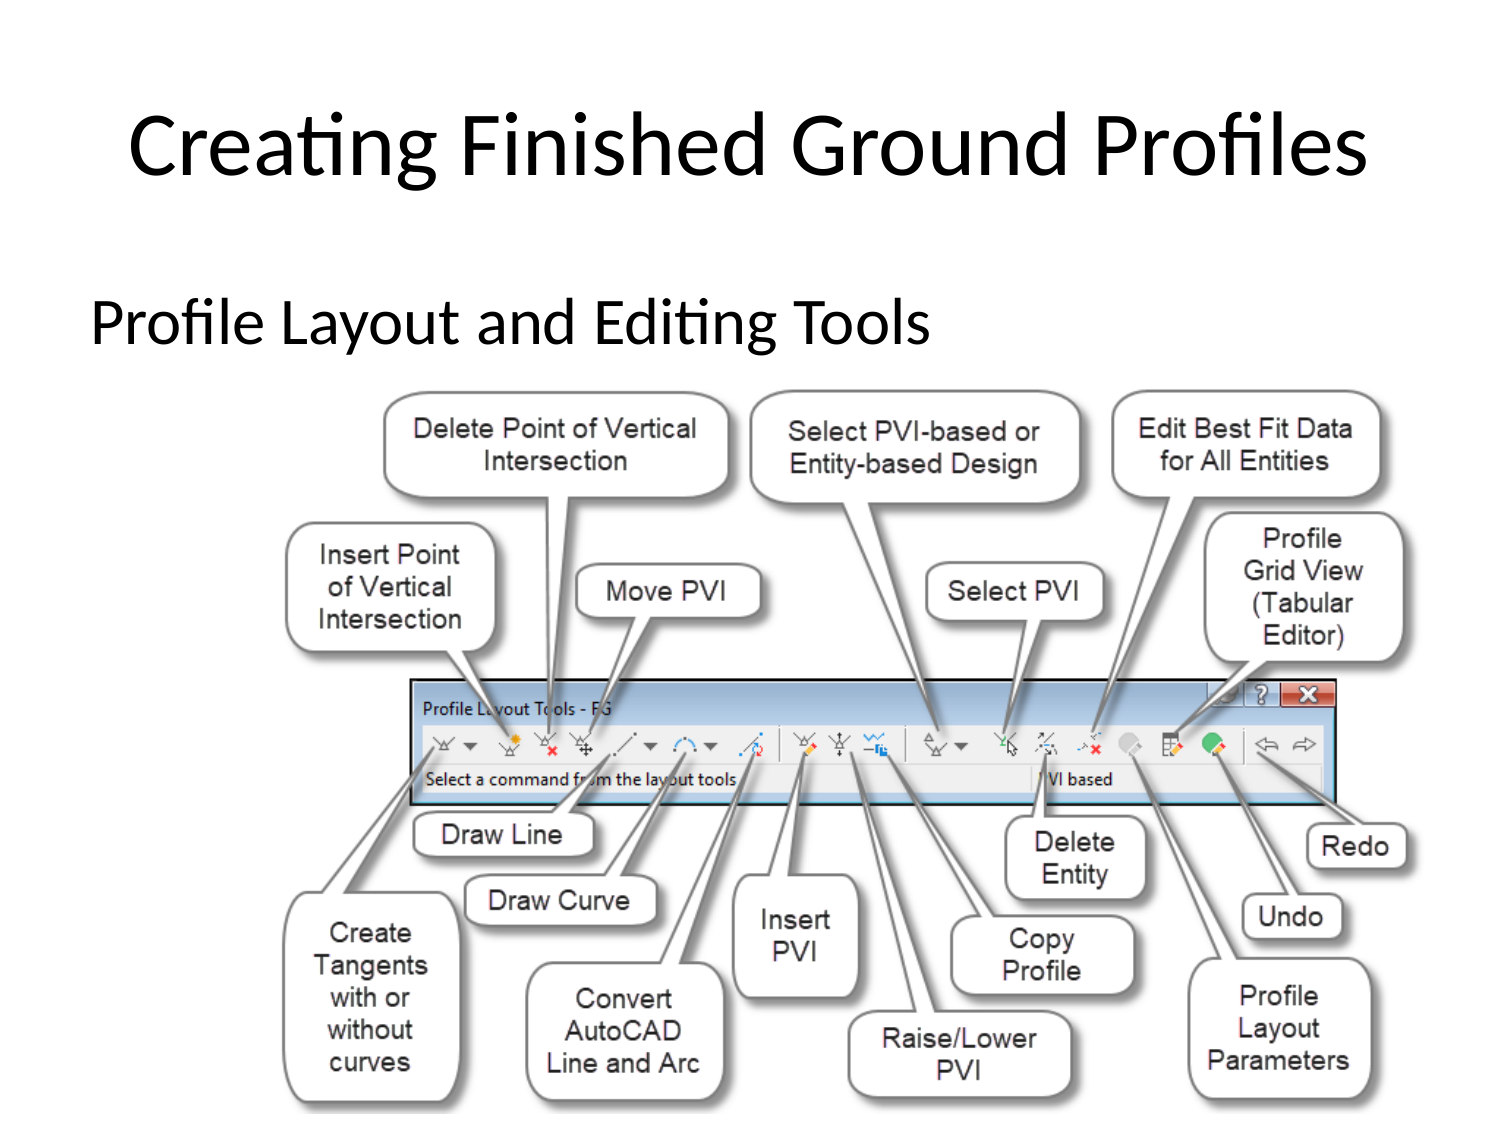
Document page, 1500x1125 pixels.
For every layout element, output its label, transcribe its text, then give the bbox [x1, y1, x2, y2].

picture [274, 381, 1426, 1115]
list Profile Layout and Editing Tools [75, 270, 1425, 1013]
title Creating Finished Ground Profiles [75, 45, 1425, 233]
